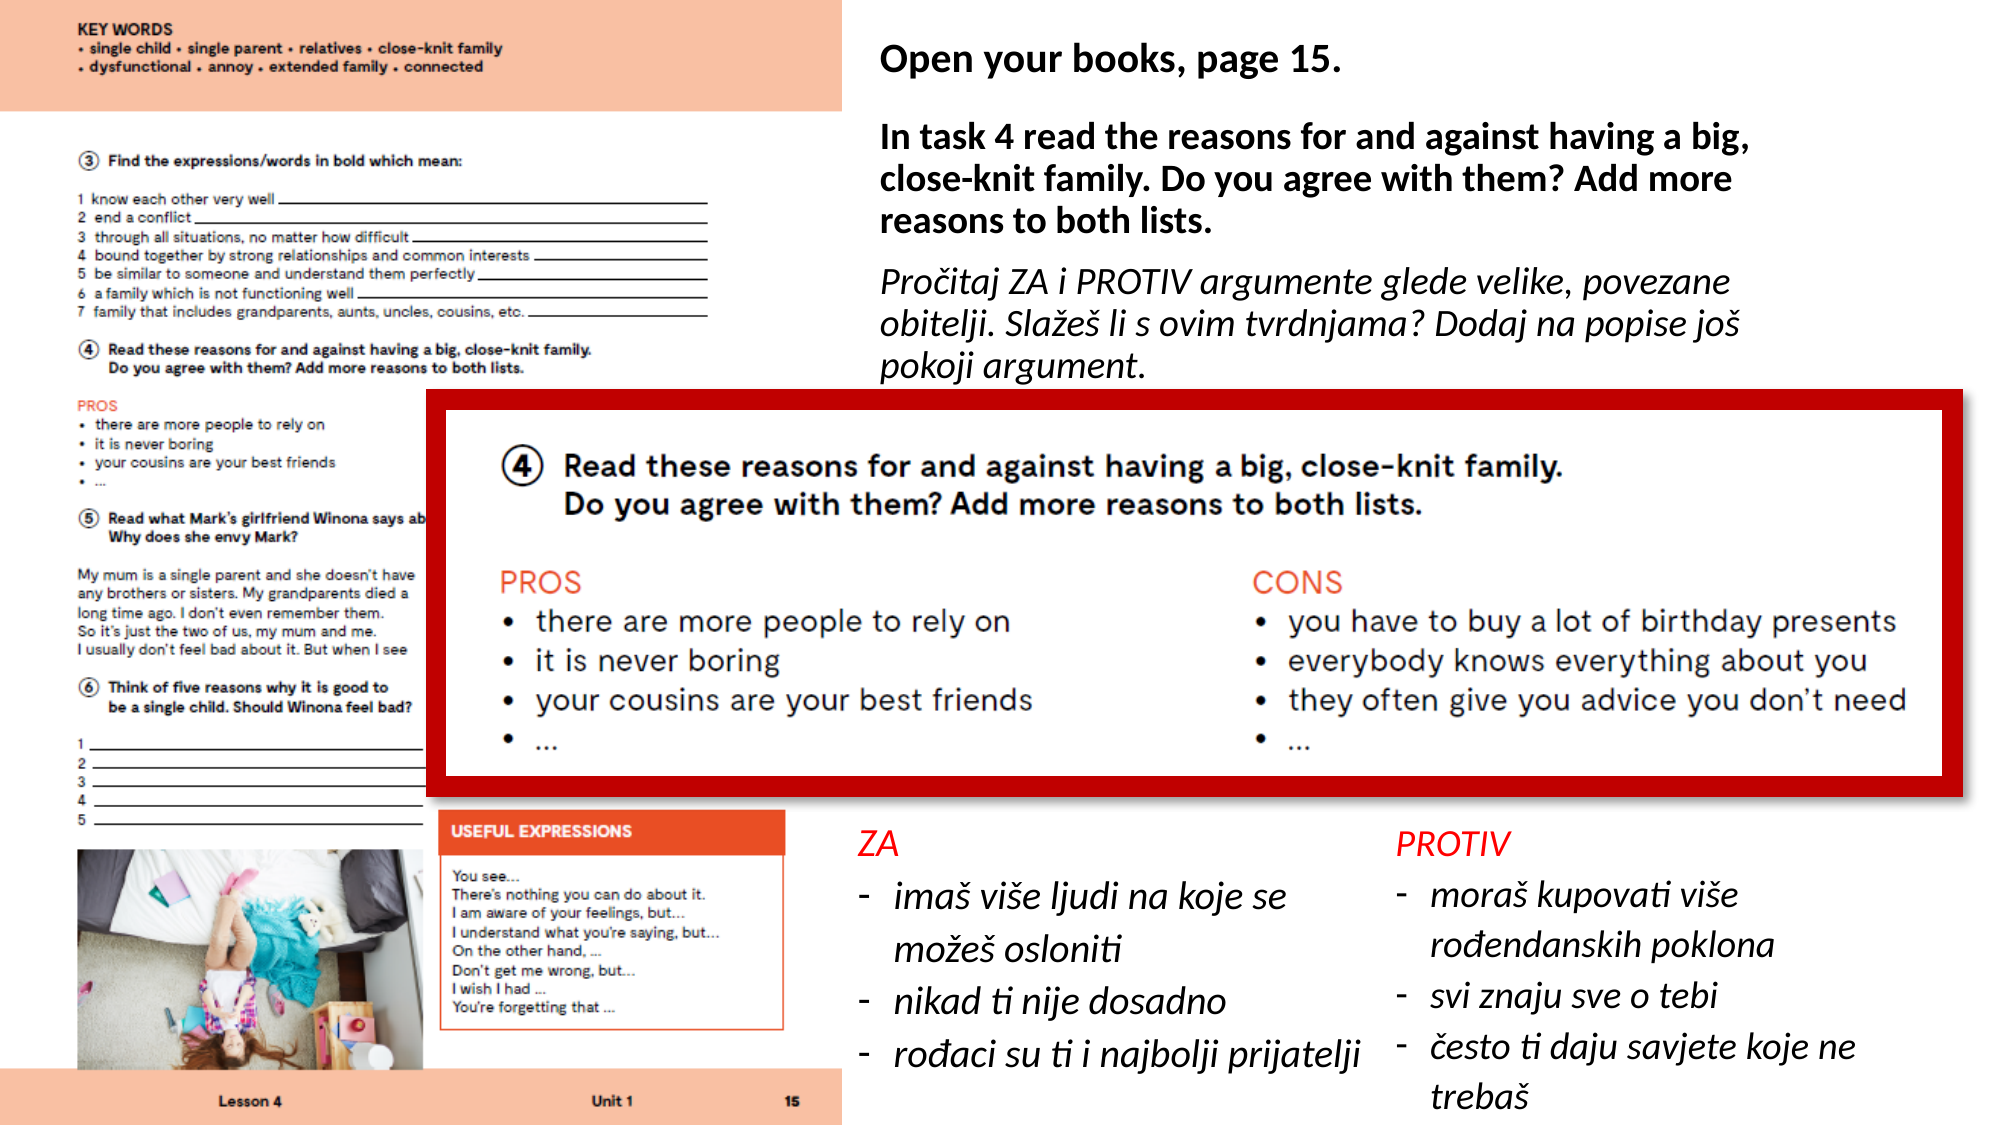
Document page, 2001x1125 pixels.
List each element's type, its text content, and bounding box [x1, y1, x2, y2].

text_box In task 4 read the reasons for and against having a big, close-knit family. Do you agree with them? Add more reasons to both lists. Pročitaj ZA i PROTIV argumente glede velike, povezane obitelji. Slažeš li s ovim tvrdnjama? Dodaj na popise još pokoji argument. [864, 108, 1853, 395]
text_box PROTIV moraš kupovati više rođendanskih poklona svi znaju sve o tebi često ti daju savjete koje ne trebaš [1380, 805, 1965, 1125]
picture [0, 0, 1943, 1125]
text_box ZA imaš više ljudi na koje se možeš osloniti nikad ti nije dosadno rođaci su ti i najbolji prijatelji [842, 804, 1377, 1125]
list Open your books, page 15. [864, 29, 1853, 108]
